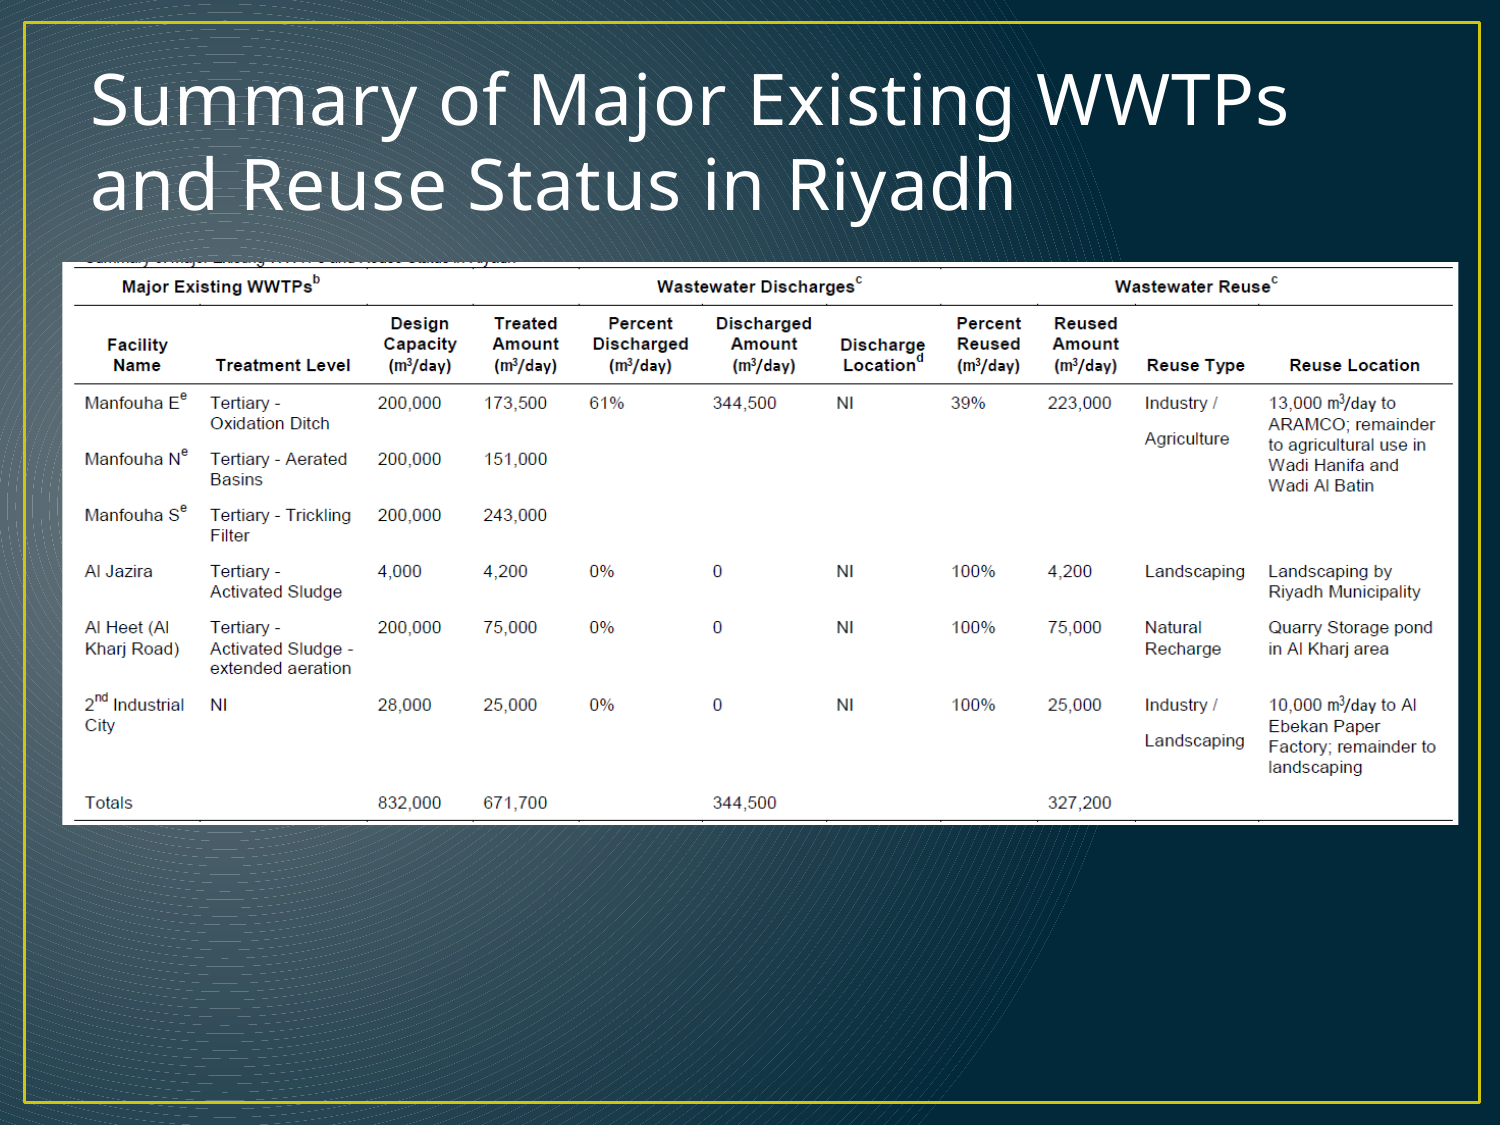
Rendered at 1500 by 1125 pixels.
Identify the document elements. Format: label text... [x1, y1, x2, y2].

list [62, 262, 1459, 826]
picture [1086, 256, 1094, 262]
picture [1057, 831, 1067, 839]
title Summary of Major Existing WWTPs and Reuse Status in Riyadh [75, 45, 1425, 233]
